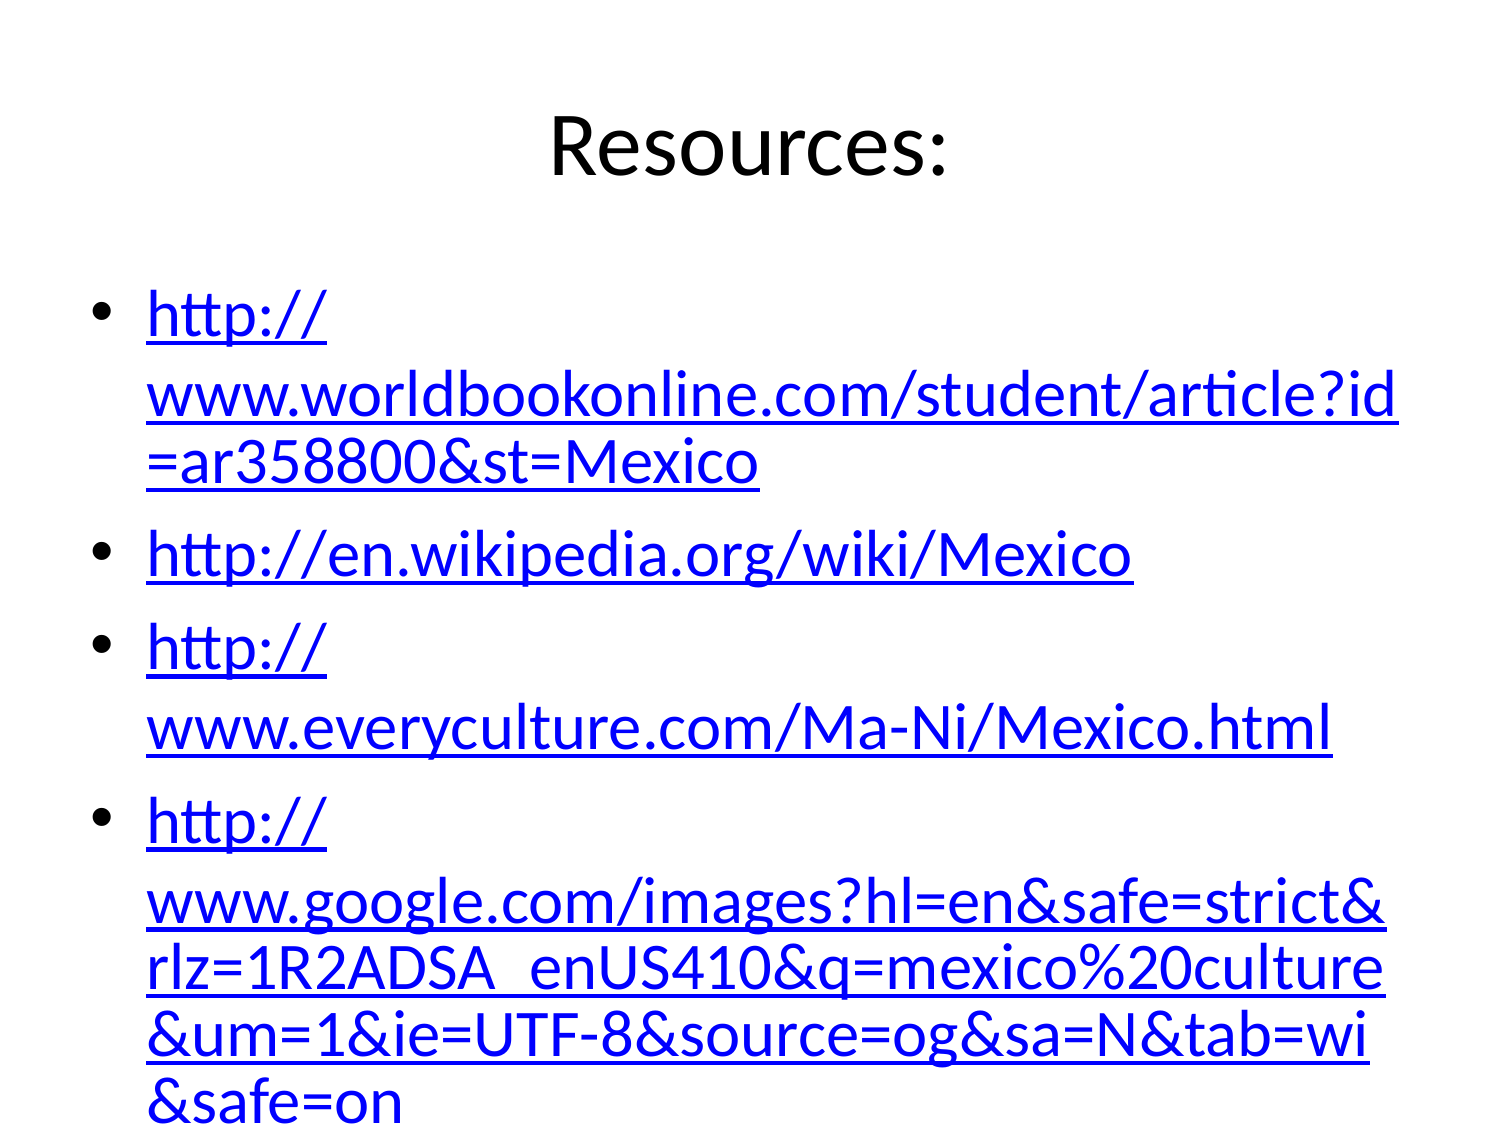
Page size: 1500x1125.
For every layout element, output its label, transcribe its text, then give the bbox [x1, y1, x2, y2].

title Resources: [74, 44, 1426, 233]
list http://www.worldbookonline.com/student/article?id=ar358800&st=Mexico http://en.wikipedia.org/wiki/Mexico http://www.everyculture.com/Ma-Ni/Mexico.html http://www.google.com/images?hl=en&safe=strict&rlz=1R2ADSA_enUS410&q=mexico%20culture&um=1&ie=UTF-8&source=og&sa=N&tab=wi&safe=on [74, 262, 1426, 1125]
